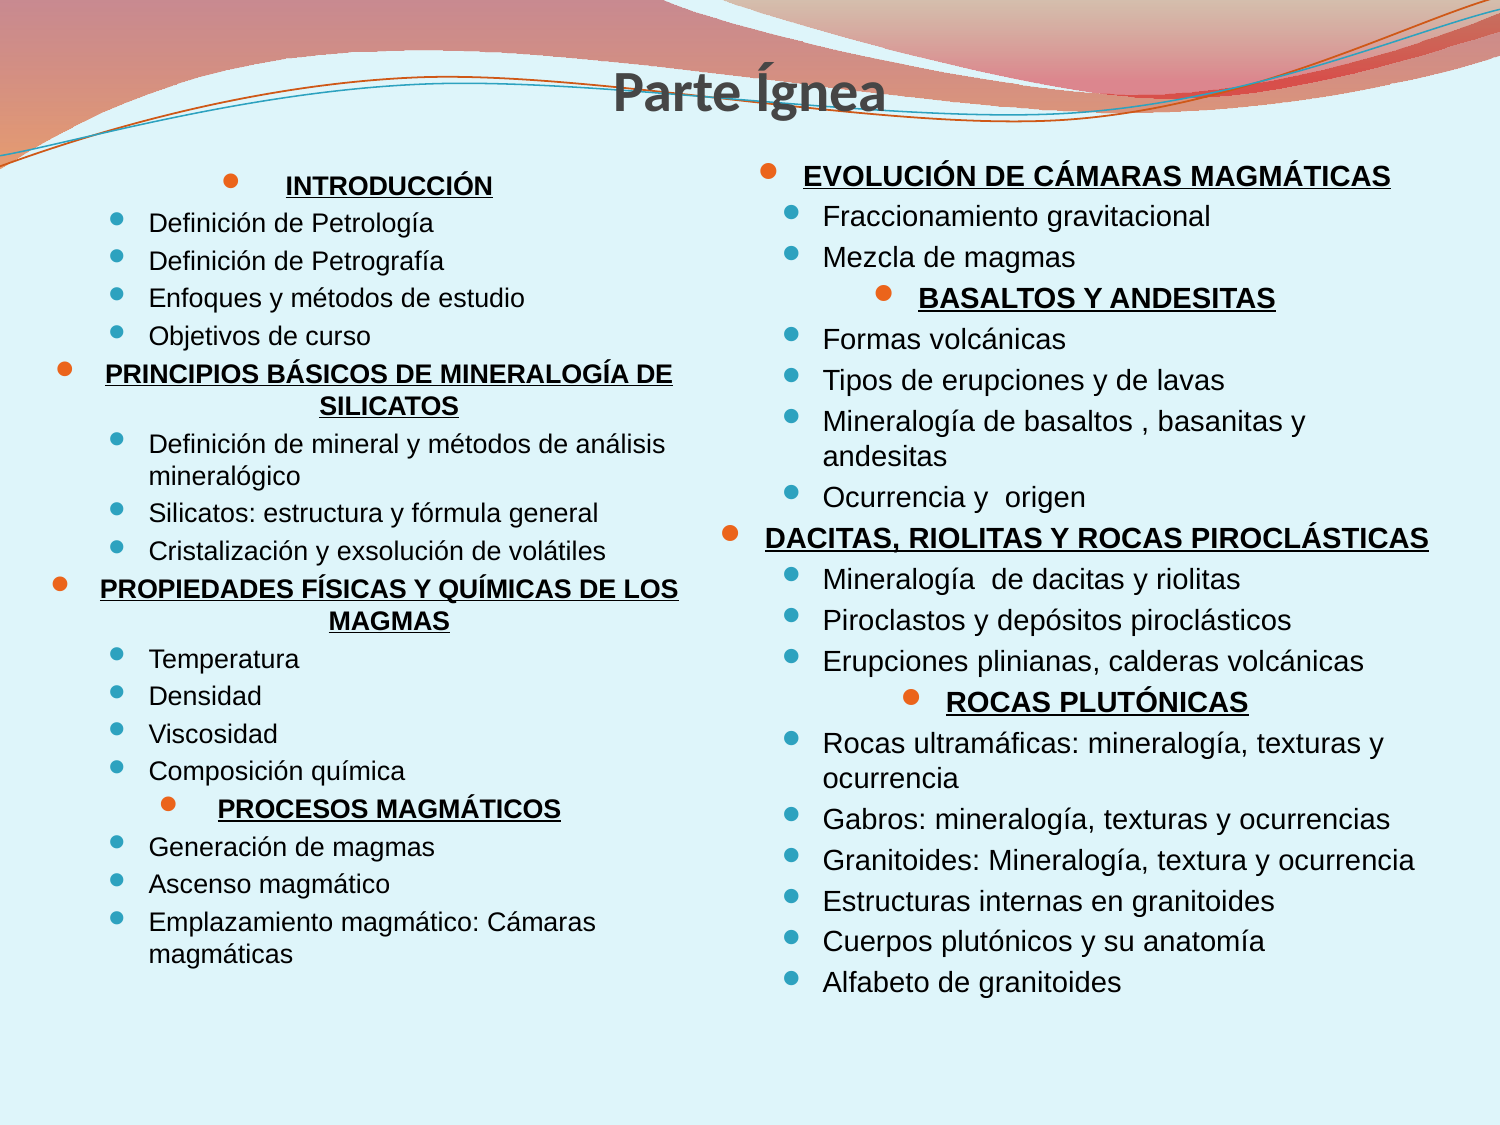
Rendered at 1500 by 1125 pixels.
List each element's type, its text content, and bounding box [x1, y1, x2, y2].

list INTRODUCCIÓN Definición de Petrología Definición de Petrografía Enfoques y métodos de estudio Objetivos de curso PRINCIPIOS BÁSICOS DE MINERALOGÍA DE SILICATOS Definición de mineral y métodos de análisis mineralógico Silicatos: estructura y fórmula general Cristalización y exsolución de volátiles PROPIEDADES FÍSICAS Y QUÍMICAS DE LOS MAGMAS Temperatura Densidad Viscosidad Composición química PROCESOS MAGMÁTICOS Generación de magmas Ascenso magmático Emplazamiento magmático: Cámaras magmáticas [29, 160, 702, 982]
list EVOLUCIÓN DE CÁMARAS MAGMÁTICAS Fraccionamiento gravitacional Mezcla de magmas BASALTOS Y ANDESITAS Formas volcánicas Tipos de erupciones y de lavas Mineralogía de basaltos , basanitas y andesitas Ocurrencia y origen DACITAS, RIOLITAS Y ROCAS PIROCLÁSTICAS Mineralogía de dacitas y riolitas Piroclastos y depósitos piroclásticos Erupciones plinianas, calderas volcánicas ROCAS PLUTÓNICAS Rocas ultramáficas: mineralogía, texturas y ocurrencia Gabros: mineralogía, texturas y ocurrencias Granitoides: Mineralogía, textura y ocurrencia Estructuras internas en granitoides Cuerpos plutónicos y su anatomía Alfabeto de granitoides [702, 113, 1447, 1047]
title Parte Ígnea [76, 42, 1425, 123]
